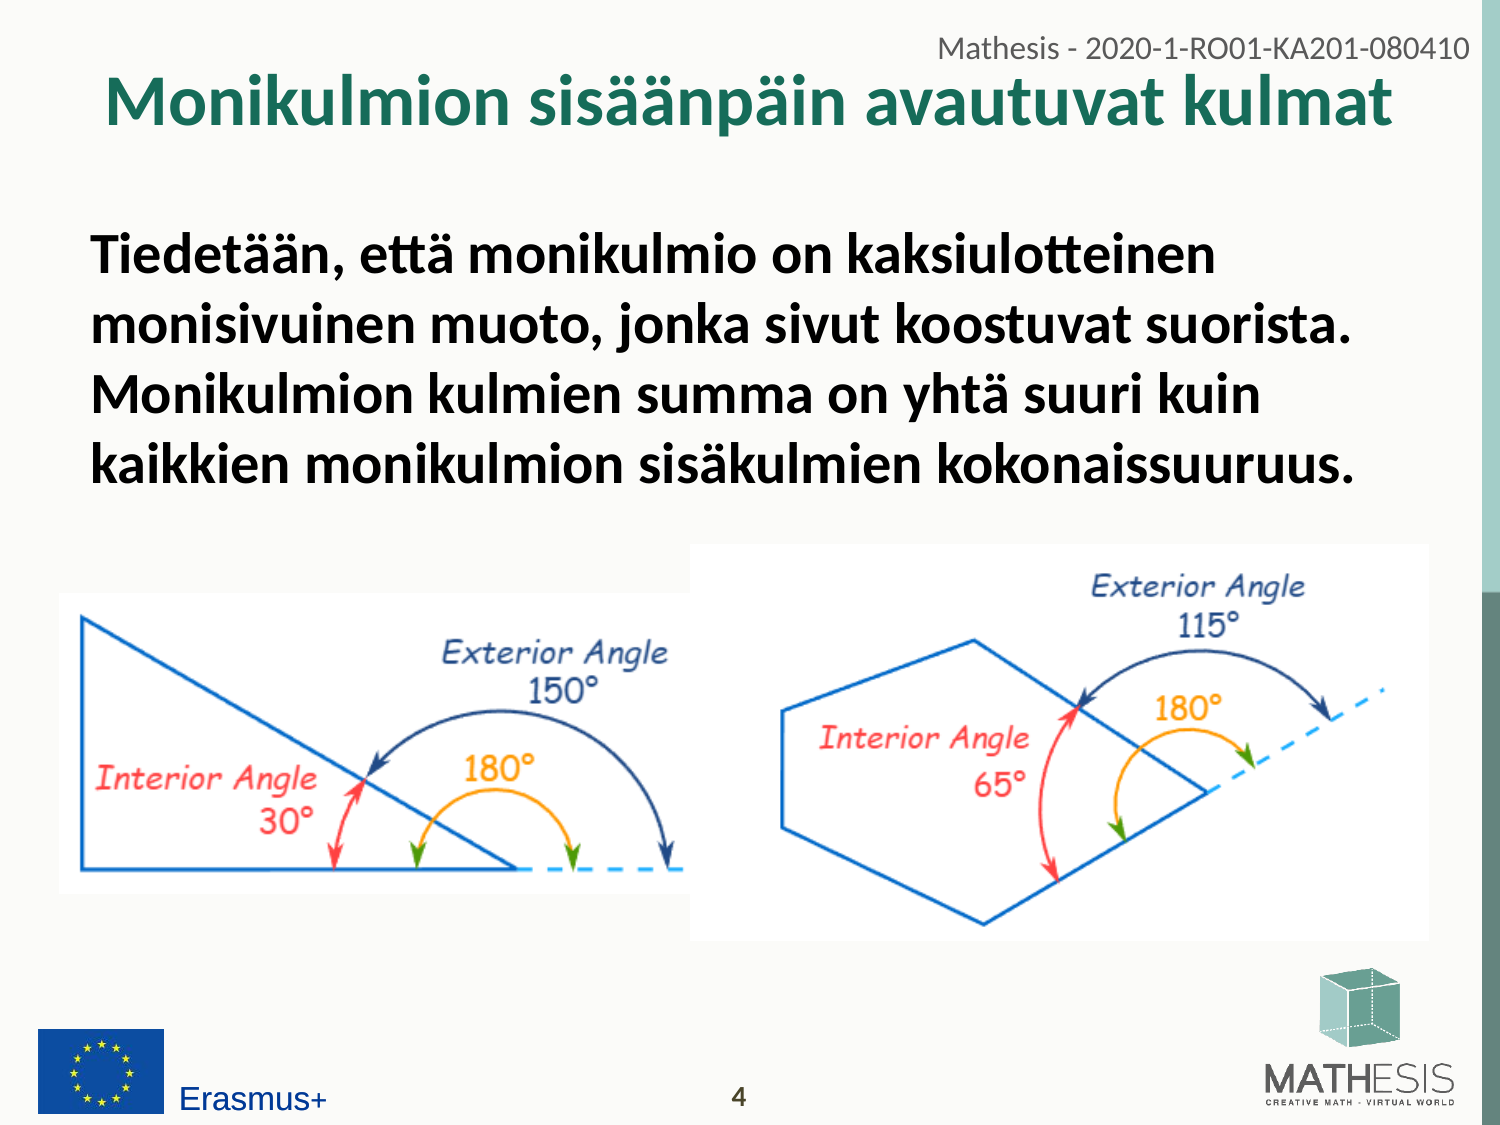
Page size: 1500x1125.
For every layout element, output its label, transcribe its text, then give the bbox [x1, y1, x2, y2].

picture [59, 544, 1429, 941]
picture [38, 1029, 164, 1114]
text_box Tiedetään, että monikulmio on kaksiulotteinen monisivuinen muoto, jonka sivut koostuvat suorista. Monikulmion kulmien summa on yhtä suuri kuin kaikkien monikulmion sisäkulmien kokonaissuuruus. [74, 208, 1425, 503]
title Monikulmion sisäänpäin avautuvat kulmat [75, 45, 1425, 208]
